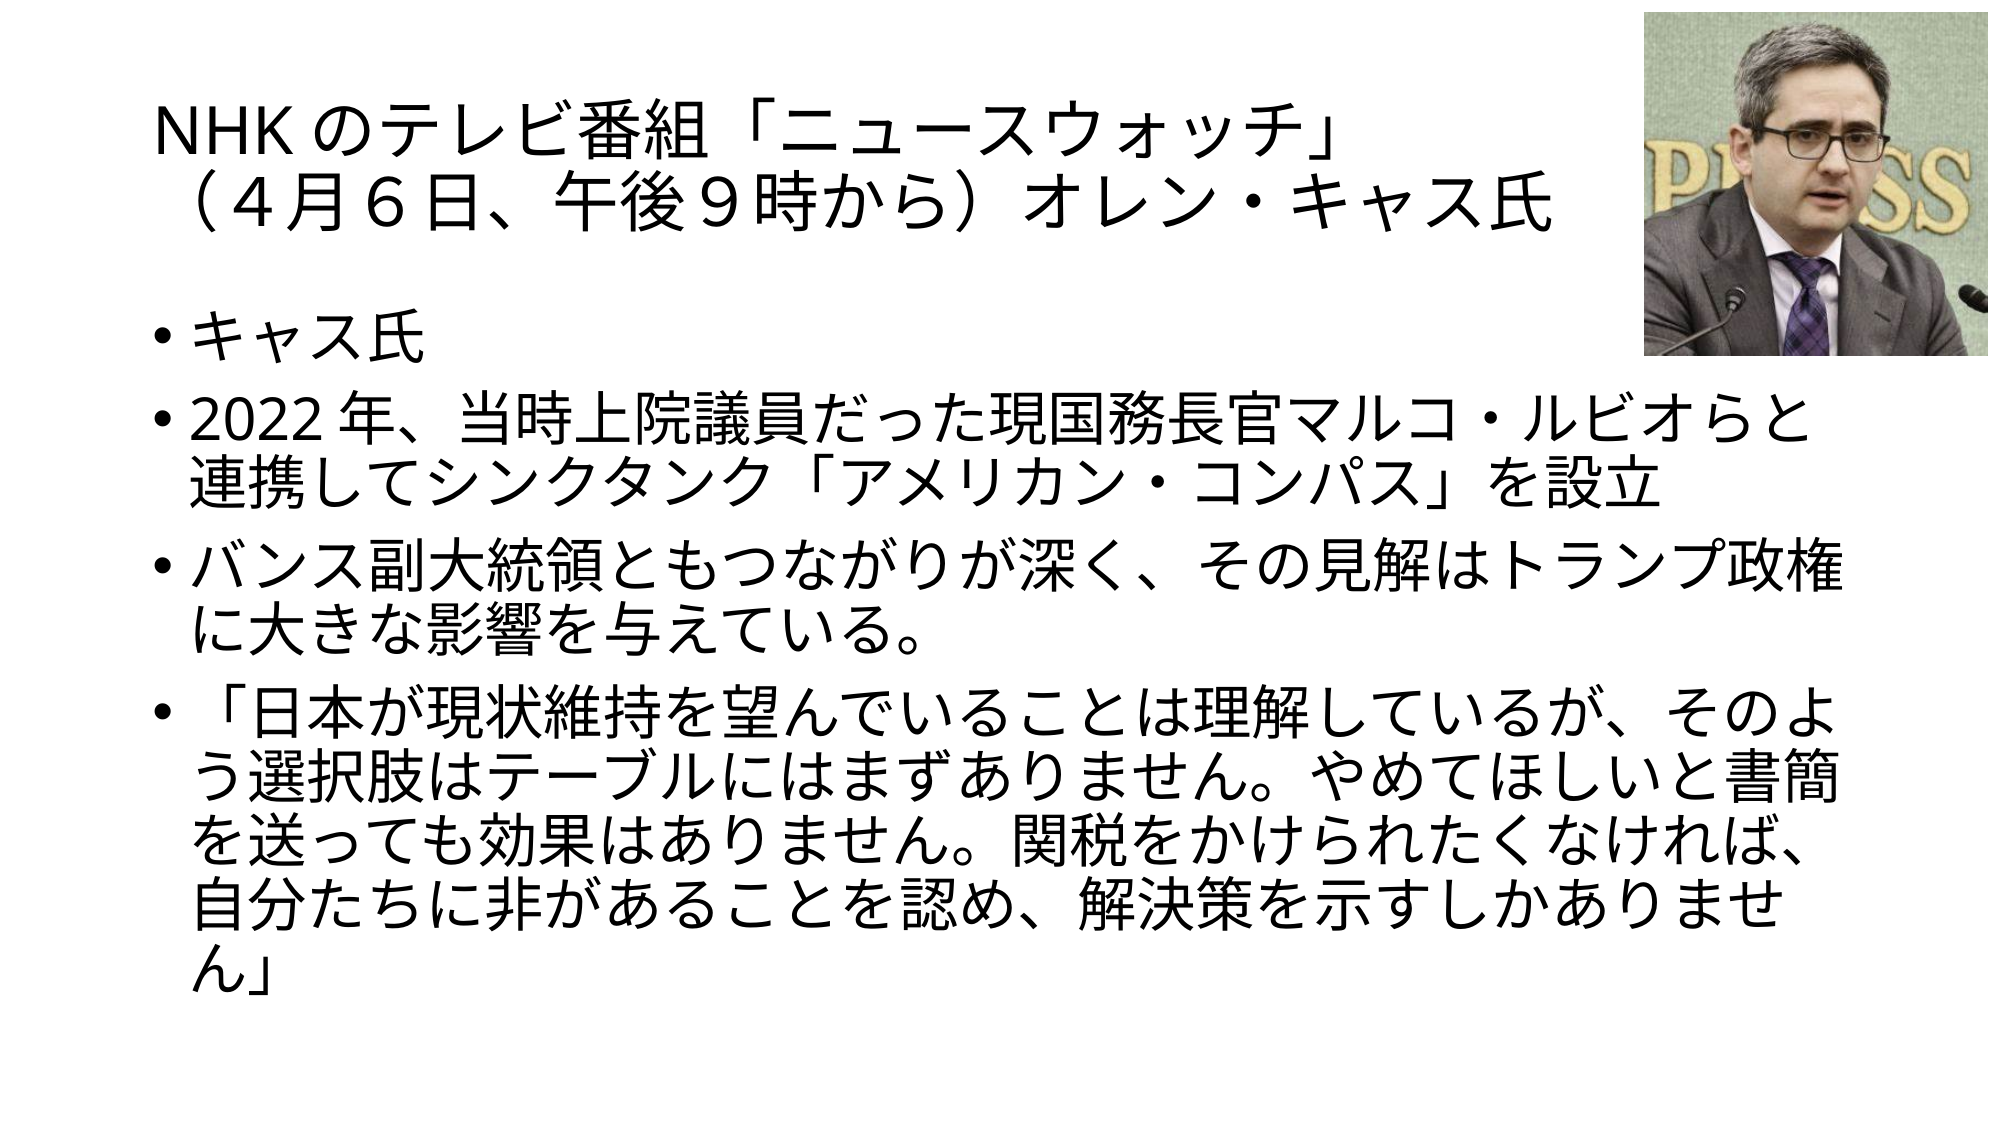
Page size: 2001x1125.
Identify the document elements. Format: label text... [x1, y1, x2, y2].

picture [1644, 12, 1989, 357]
title NHKのテレビ番組「ニュースウォッチ」 （４月６日、午後９時から）オレン・キャス氏 [137, 59, 1644, 278]
list キャス氏 2022年、当時上院議員だった現国務長官マルコ・ルビオらと連携してシンクタンク「アメリカン・コンパス」を設立 バンス副大統領ともつながりが深く、その見解はトランプ政権に大きな影響を与えている。 「日本が現状維持を望んでいることは理解しているが、そのよう選択肢はテーブルにはまずありません。やめてほしいと書簡を送っても効果はありません。関税をかけられたくなければ、自分たちに非があることを認め、解決策を示すしかありません」 [137, 299, 1863, 1014]
